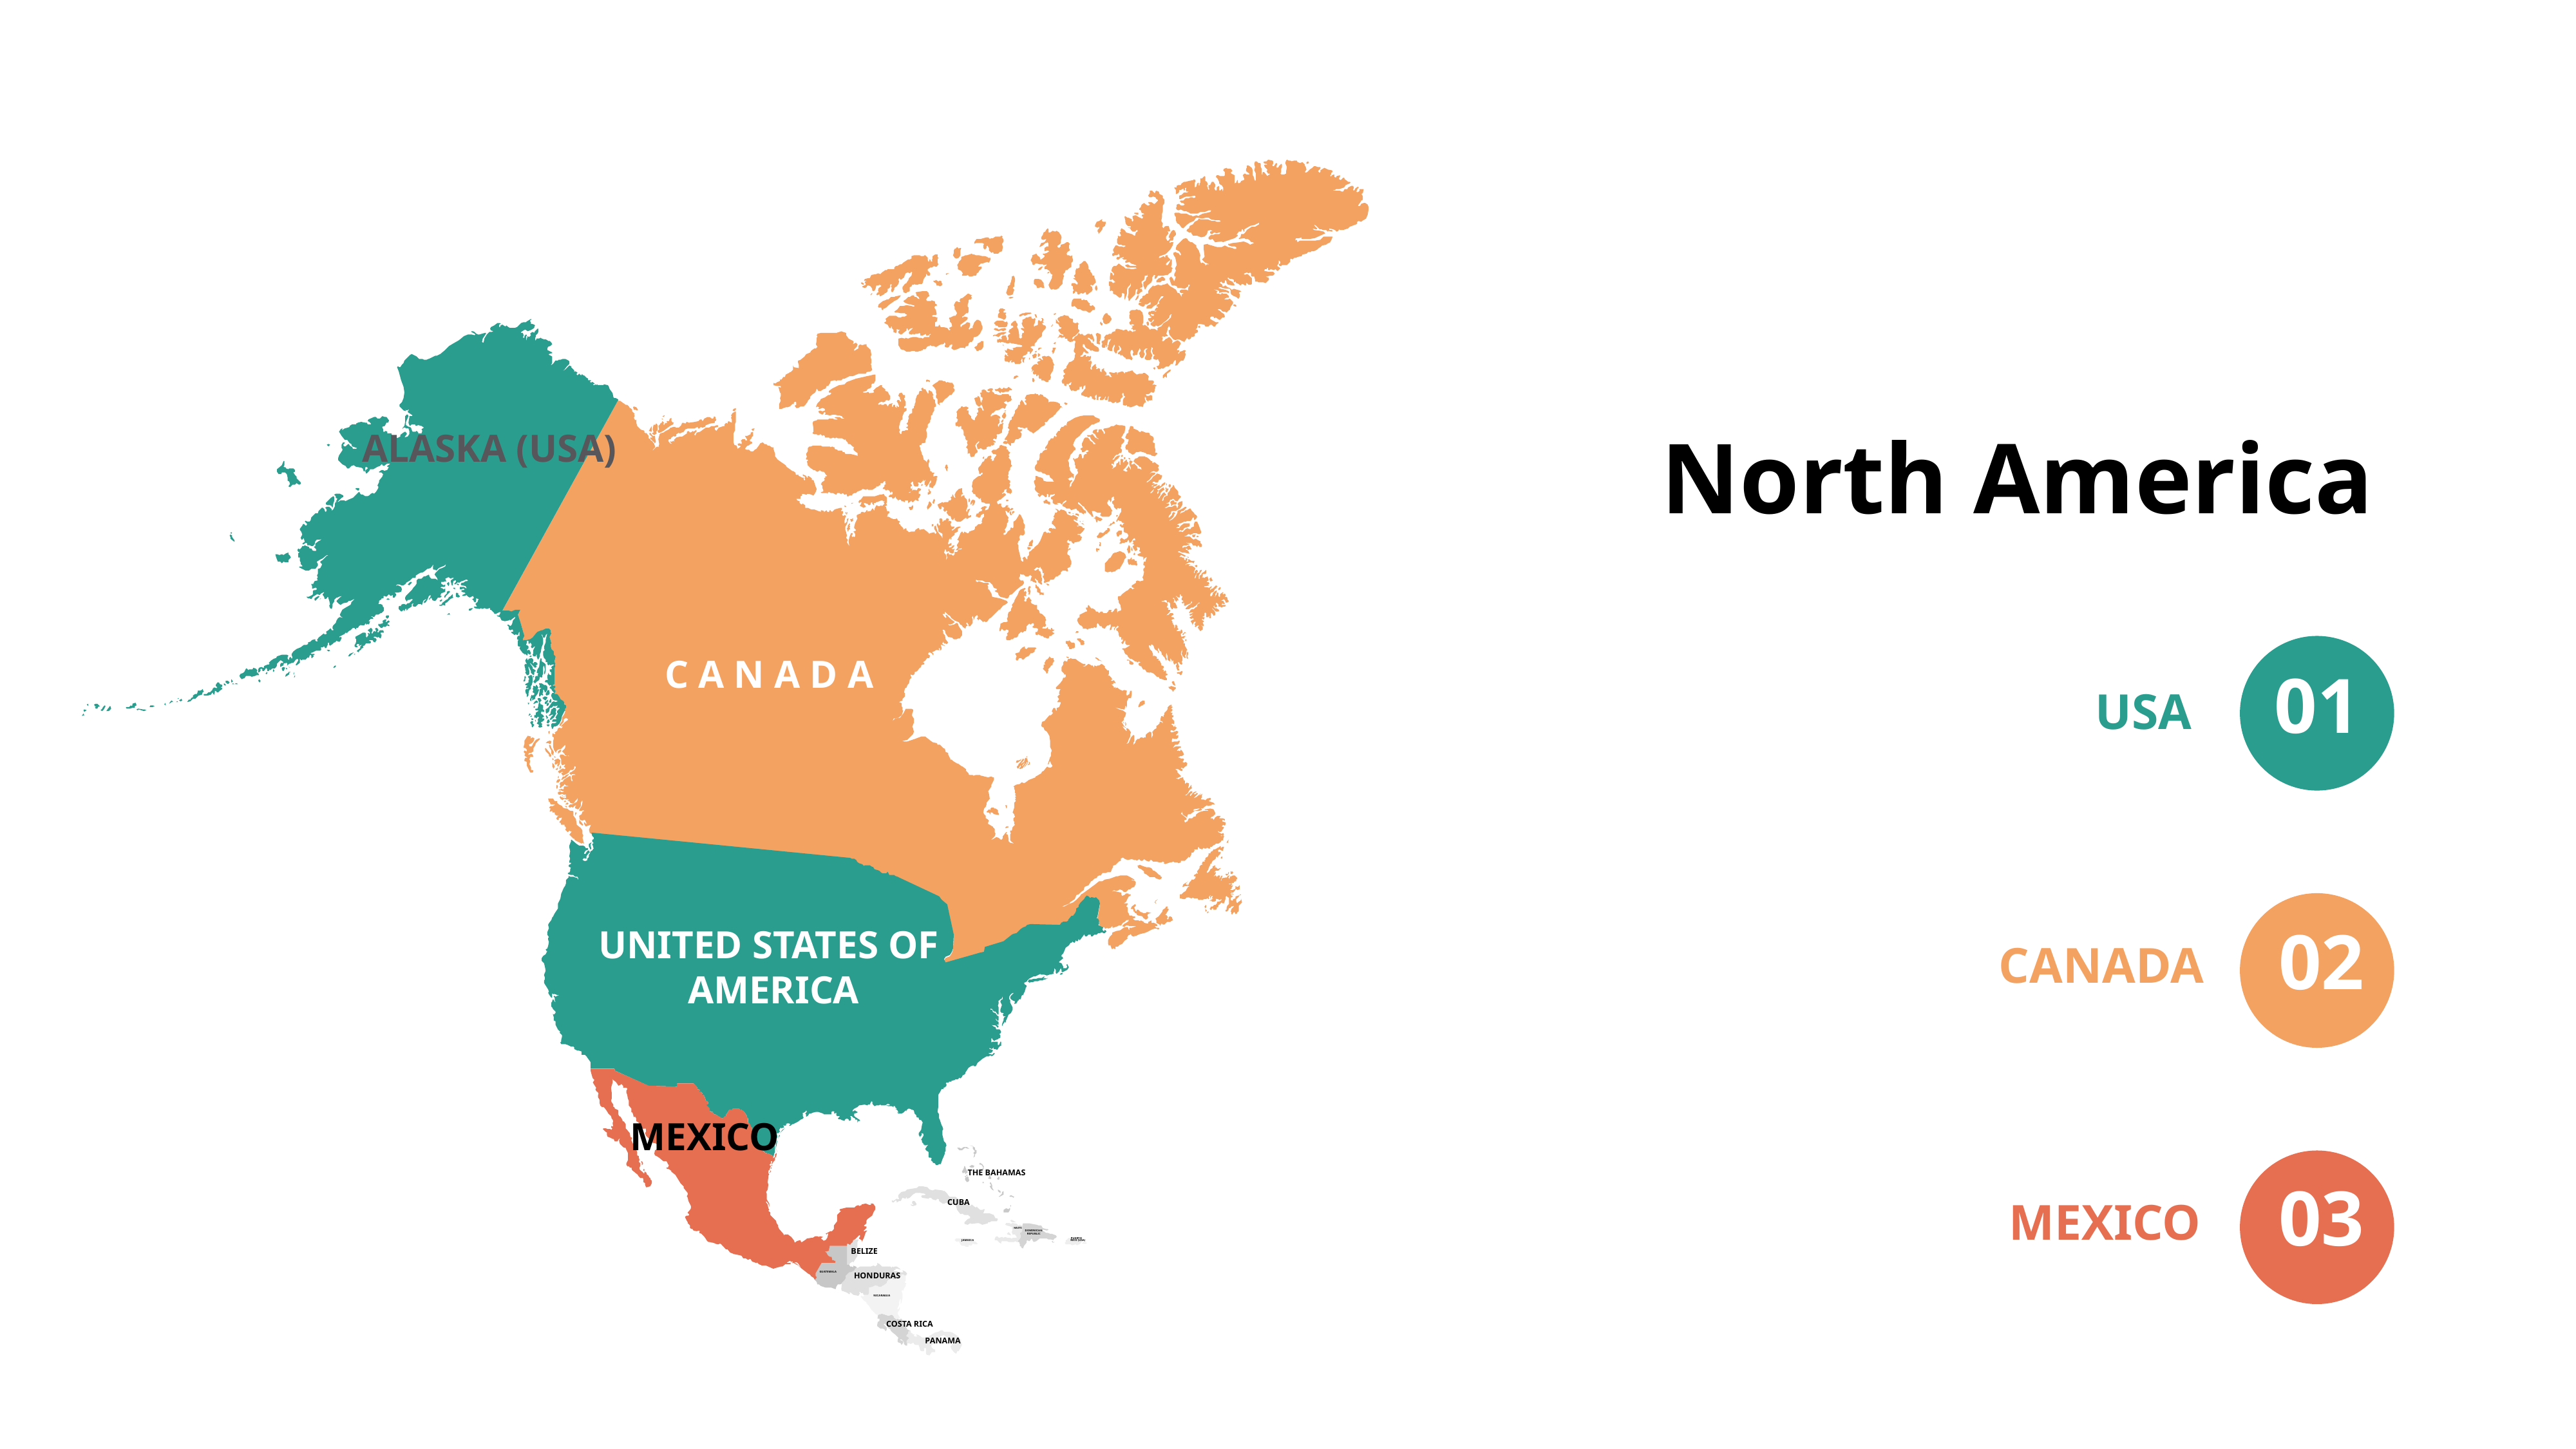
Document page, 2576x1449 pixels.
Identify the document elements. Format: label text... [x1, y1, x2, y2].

text_box CANADA [1904, 934, 2204, 993]
text_box North America [1395, 417, 2374, 533]
text_box USA [2037, 681, 2192, 739]
text_box [2240, 1150, 2394, 1305]
text_box 02 [2278, 914, 2365, 1005]
text_box [2240, 893, 2394, 1048]
text_box 01 [2274, 658, 2361, 748]
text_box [81, 159, 1369, 1356]
text_box [2240, 636, 2394, 791]
text_box 03 [2278, 1170, 2365, 1261]
text_box MEXICO [1942, 1191, 2201, 1250]
